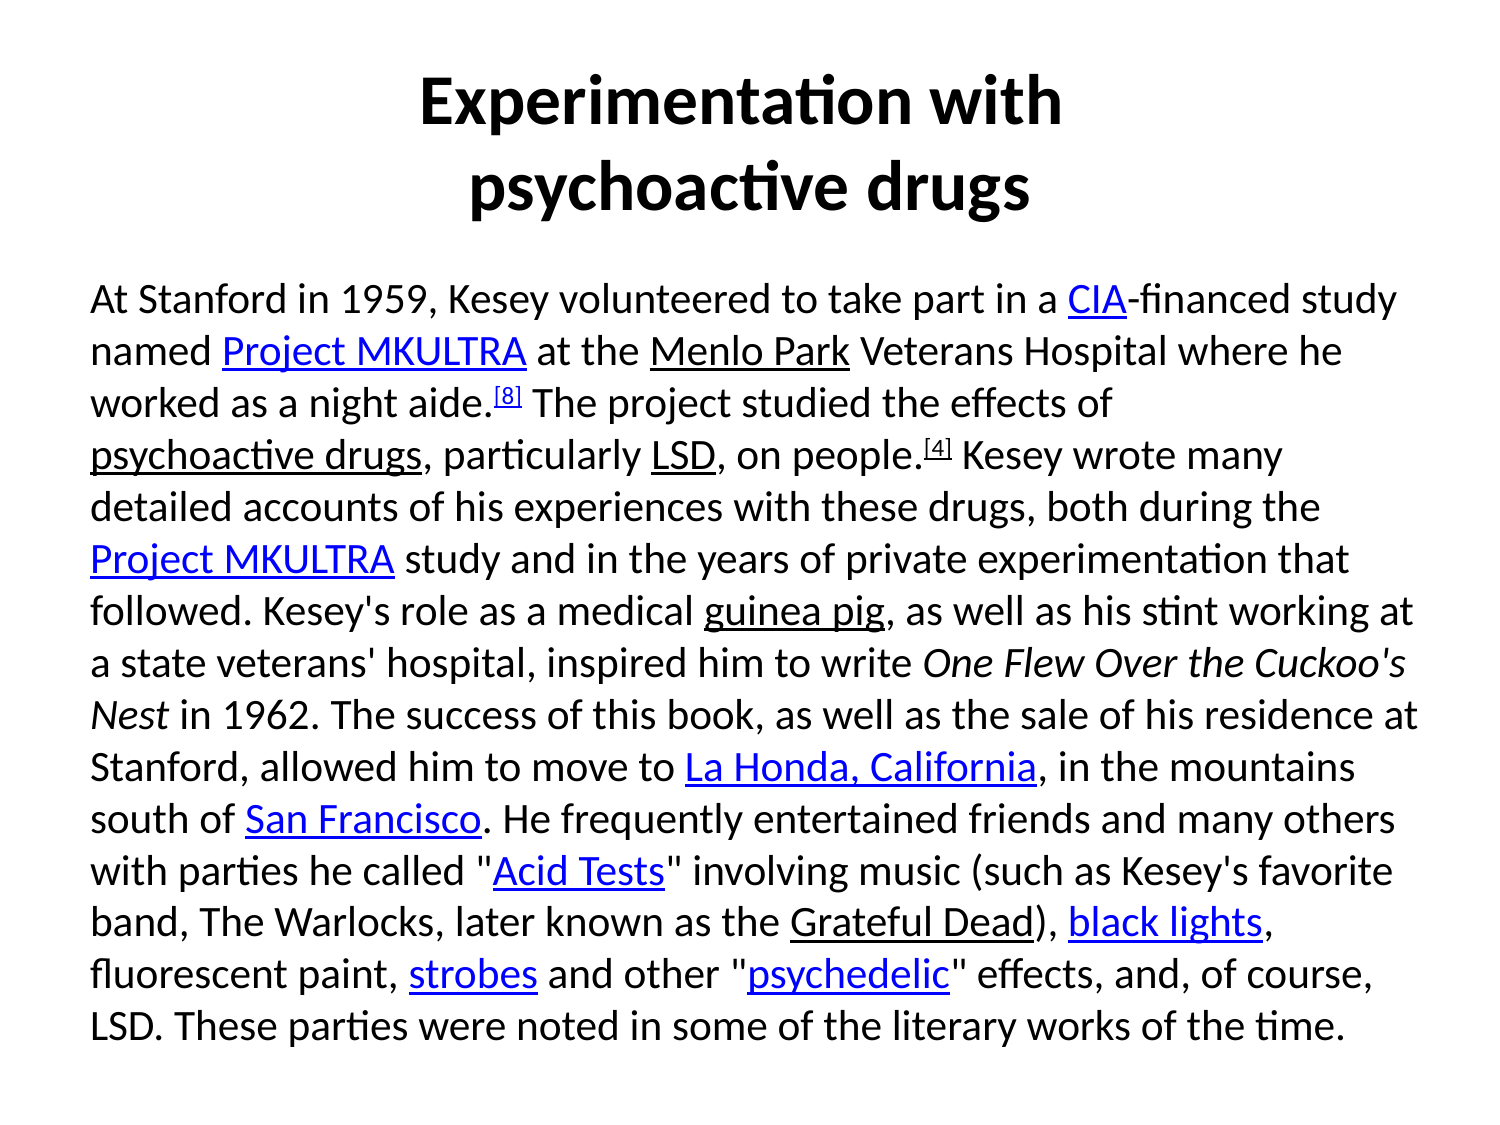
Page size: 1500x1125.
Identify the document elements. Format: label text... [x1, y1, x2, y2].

title Experimentation with psychoactive drugs [75, 45, 1425, 233]
list At Stanford in 1959, Kesey volunteered to take part in a CIA-financed study named Project MKULTRA at the Menlo Park Veterans Hospital where he worked as a night aide.[8] The project studied the effects of psychoactive drugs, particularly LSD, on people.[4] Kesey wrote many detailed accounts of his experiences with these drugs, both during the Project MKULTRA study and in the years of private experimentation that followed. Kesey's role as a medical guinea pig, as well as his stint working at a state veterans' hospital, inspired him to write One Flew Over the Cuckoo's Nest in 1962. The success of this book, as well as the sale of his residence at Stanford, allowed him to move to La Honda, California, in the mountains south of San Francisco. He frequently entertained friends and many others with parties he called "Acid Tests" involving music (such as Kesey's favorite band, The Warlocks, later known as the Grateful Dead), black lights, fluorescent paint, strobes and other "psychedelic" effects, and, of course, LSD. These parties were noted in some of the literary works of the time. [75, 262, 1447, 1071]
